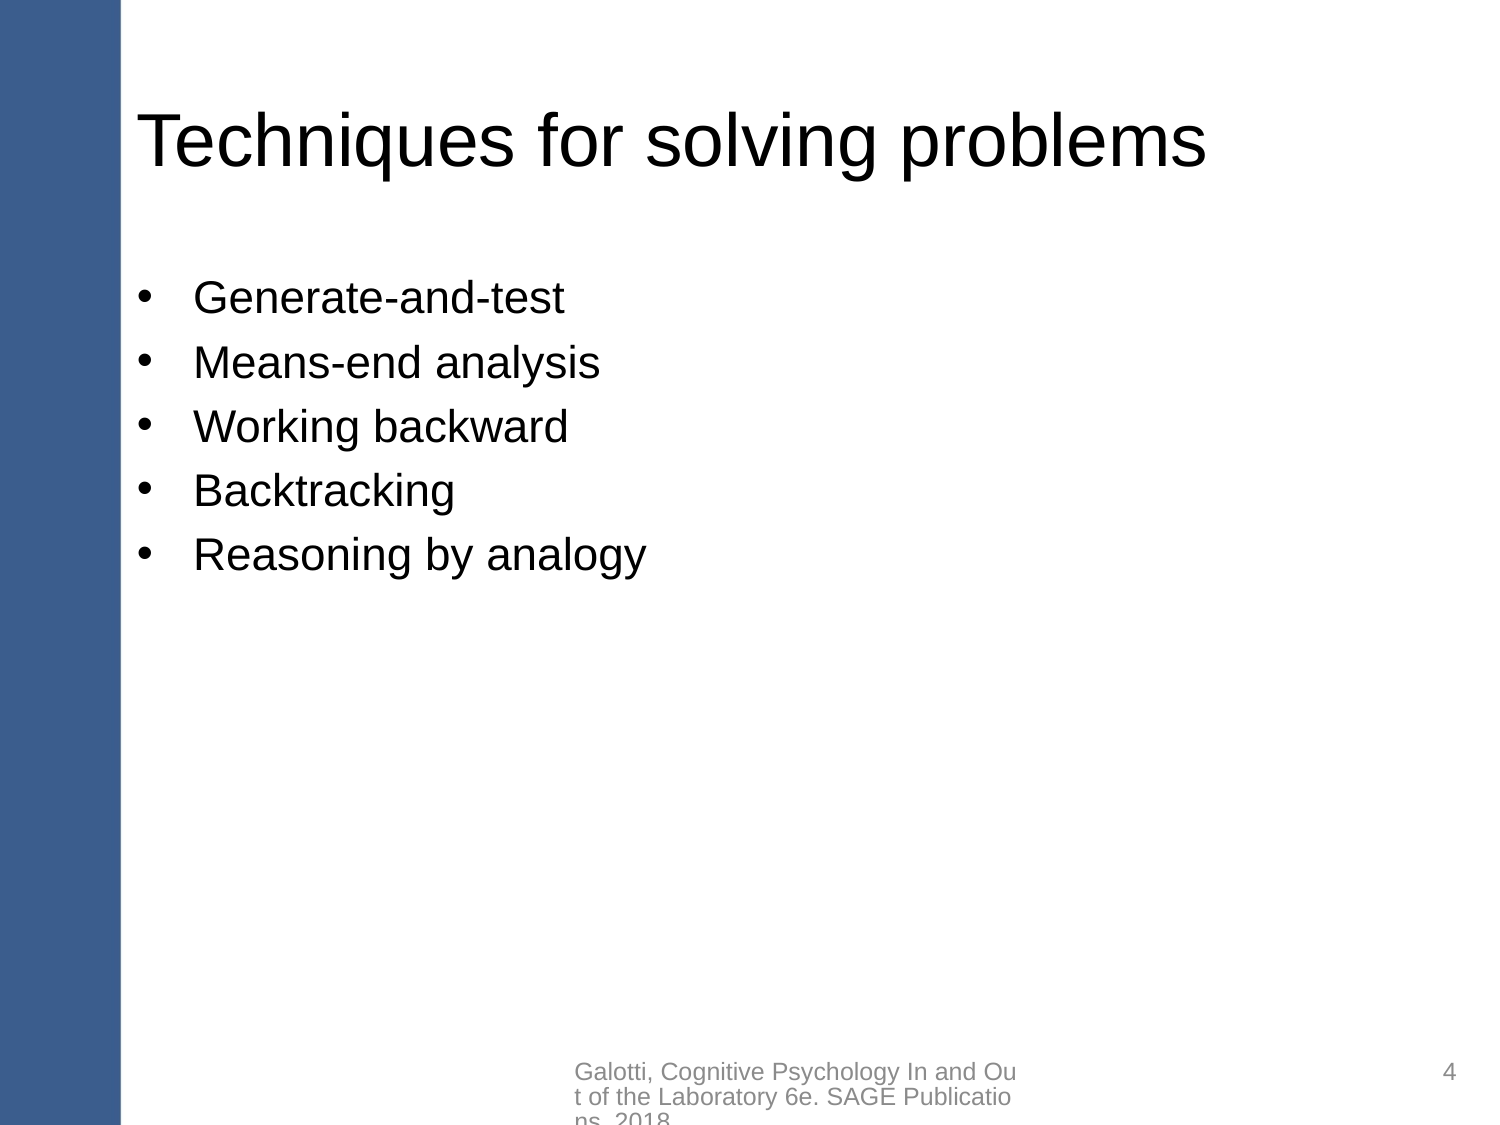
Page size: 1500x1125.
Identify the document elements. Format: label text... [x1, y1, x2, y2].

list Generate-and-test Means-end analysis Working backward Backtracking Reasoning by analogy [121, 260, 1472, 1004]
footer Galotti, Cognitive Psychology In and Out of the Laboratory 6e. SAGE Publications, 2018. [559, 1040, 1035, 1101]
picture [0, 0, 1500, 1125]
slide_number 4 [1121, 1040, 1472, 1101]
title Techniques for solving problems [121, 43, 1472, 231]
